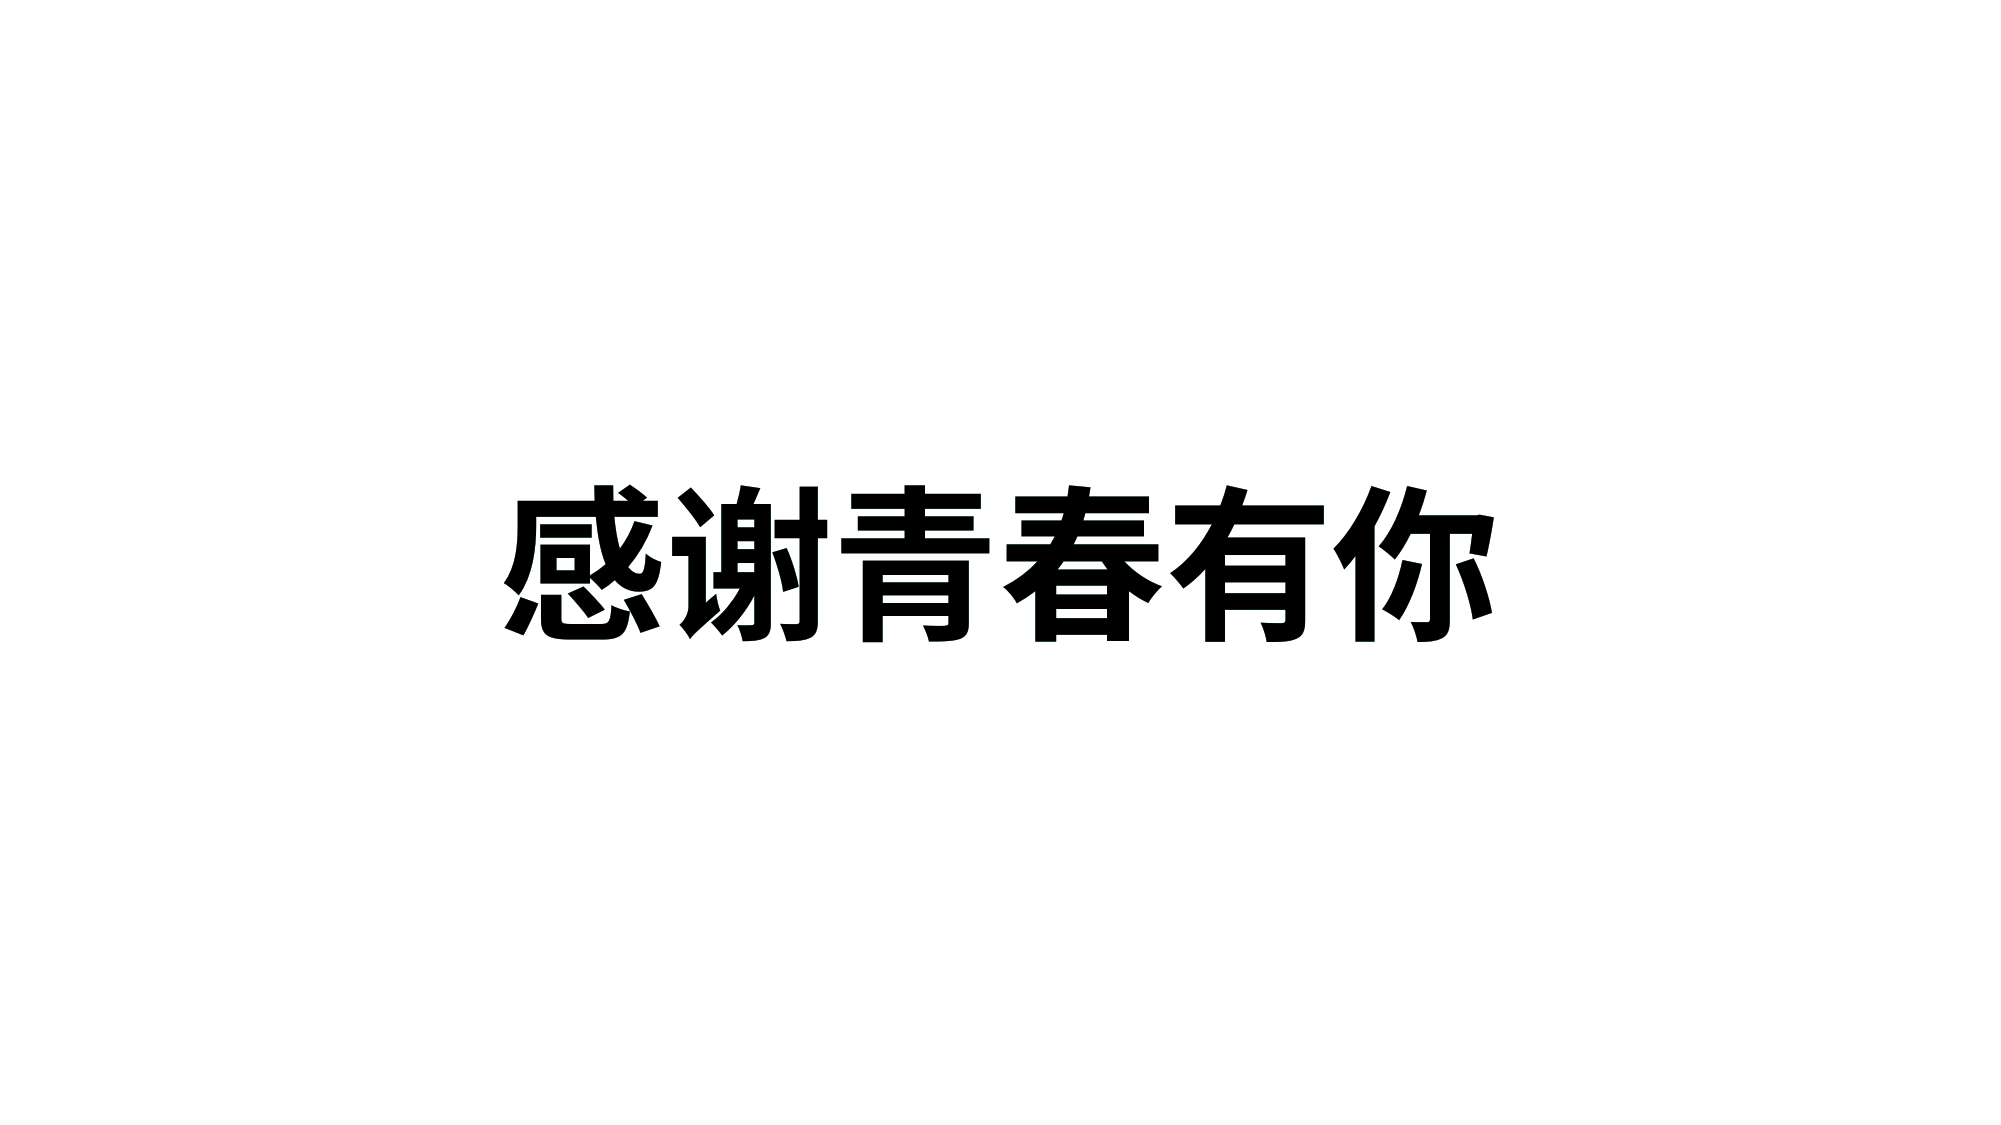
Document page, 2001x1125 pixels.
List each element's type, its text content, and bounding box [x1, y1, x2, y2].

text_box 感谢青春有你 [413, 453, 1587, 669]
